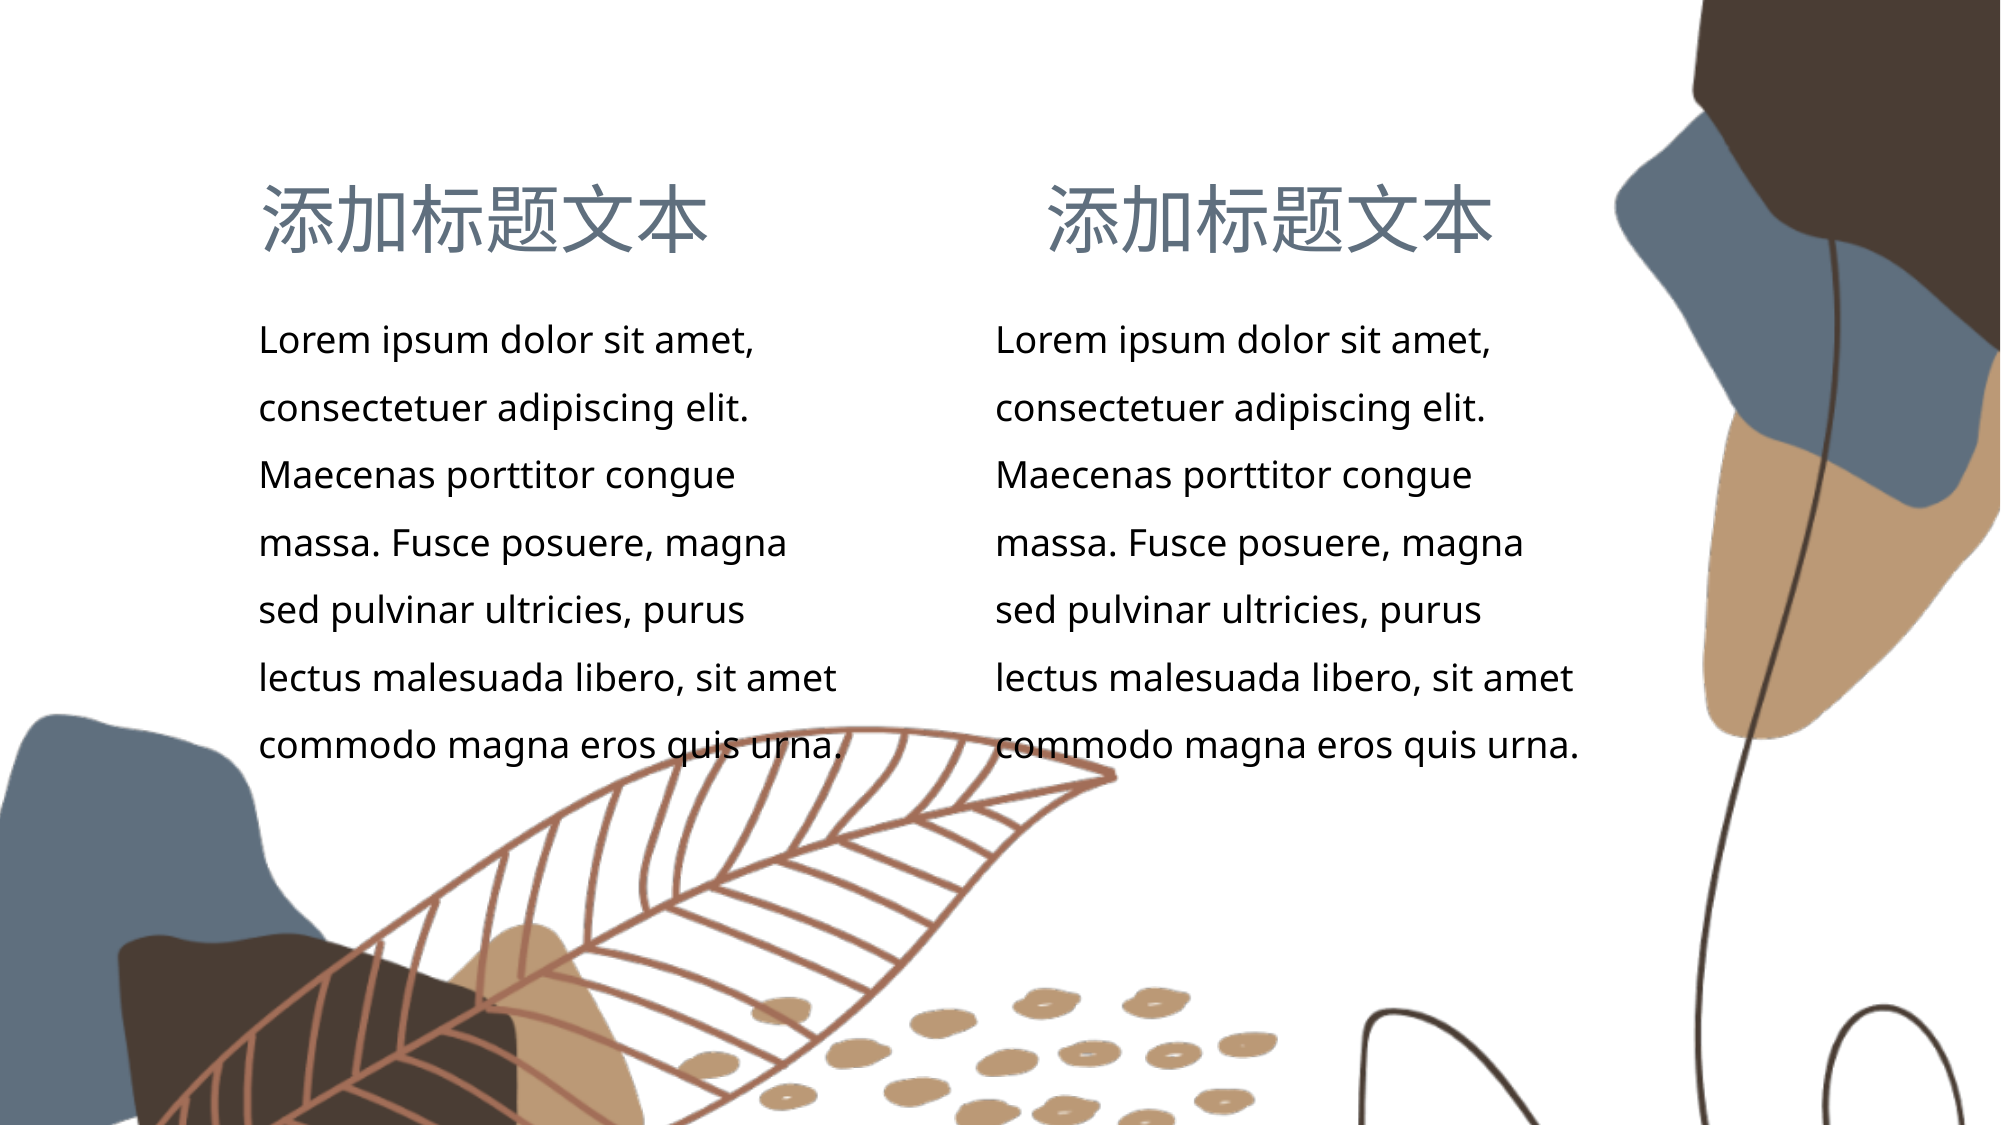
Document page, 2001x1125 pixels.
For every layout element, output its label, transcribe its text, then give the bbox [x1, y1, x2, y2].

text_box 添加标题文本 [1030, 164, 1511, 270]
picture [0, 0, 2001, 1125]
text_box Lorem ipsum dolor sit amet, consectetuer adipiscing elit. Maecenas porttitor congue massa. Fusce posuere, magna sed pulvinar ultricies, purus lectus malesuada libero, sit amet commodo magna eros quis urna. [243, 286, 868, 774]
text_box Lorem ipsum dolor sit amet, consectetuer adipiscing elit. Maecenas porttitor congue massa. Fusce posuere, magna sed pulvinar ultricies, purus lectus malesuada libero, sit amet commodo magna eros quis urna. [980, 286, 1605, 774]
text_box 添加标题文本 [245, 164, 726, 270]
